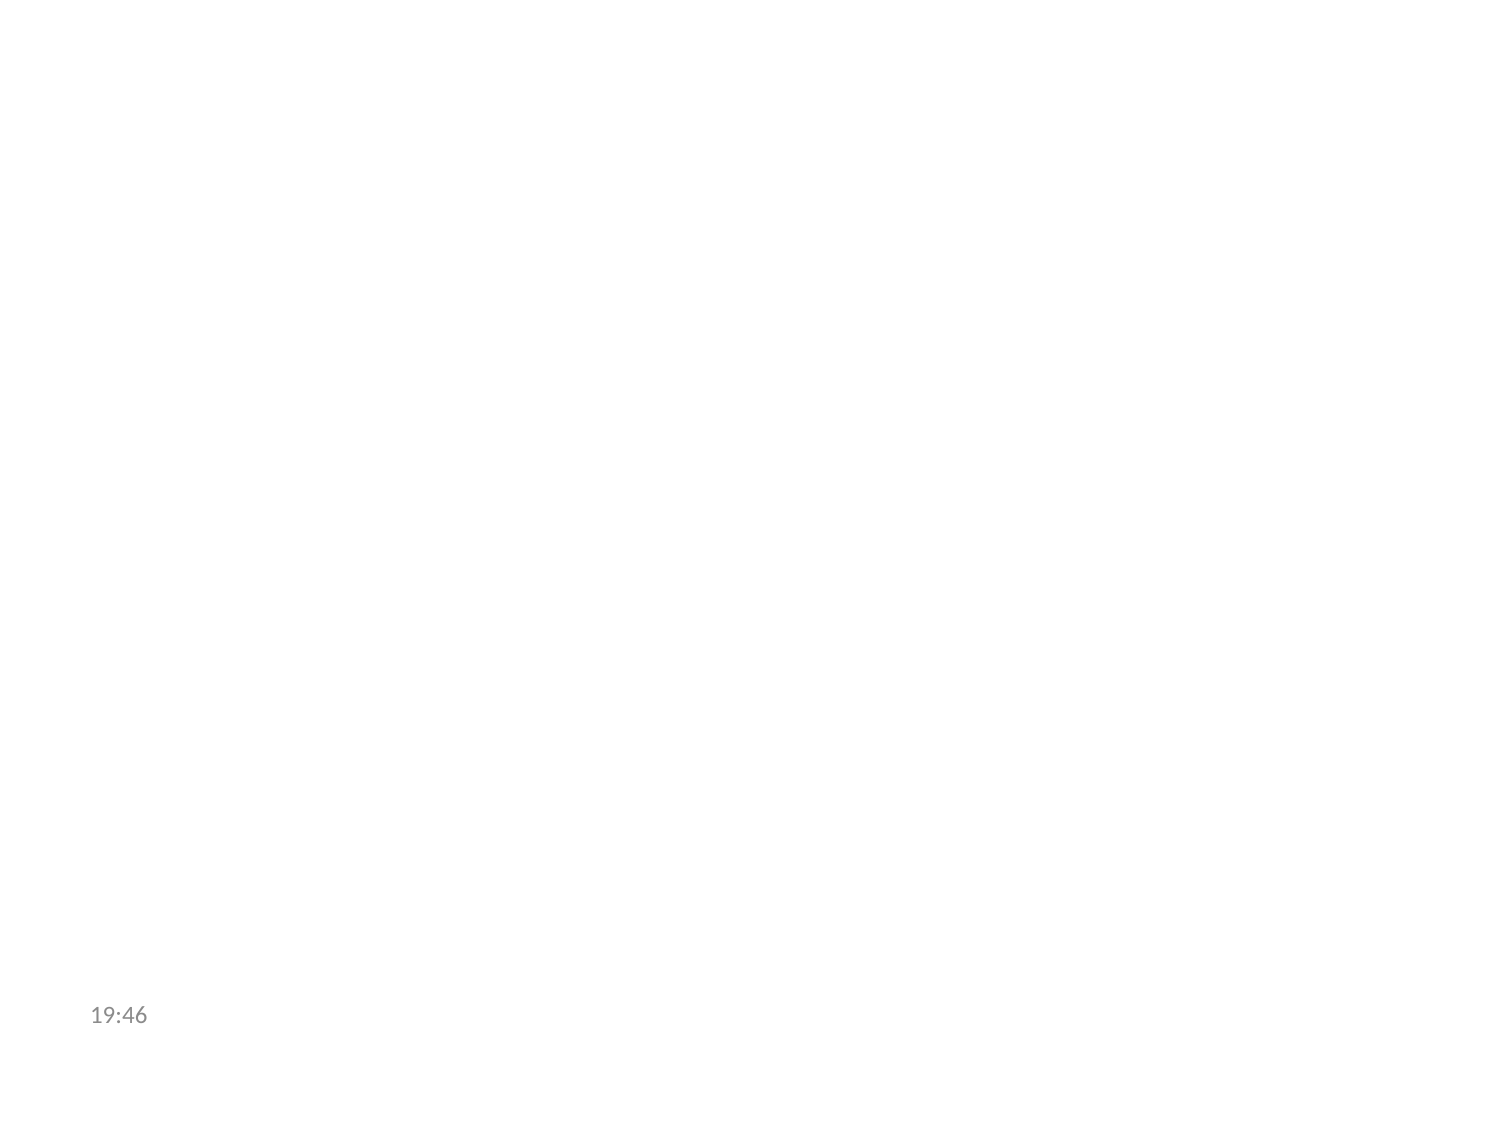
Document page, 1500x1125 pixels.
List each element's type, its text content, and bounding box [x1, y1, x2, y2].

text_box 15:35 [75, 983, 425, 1044]
